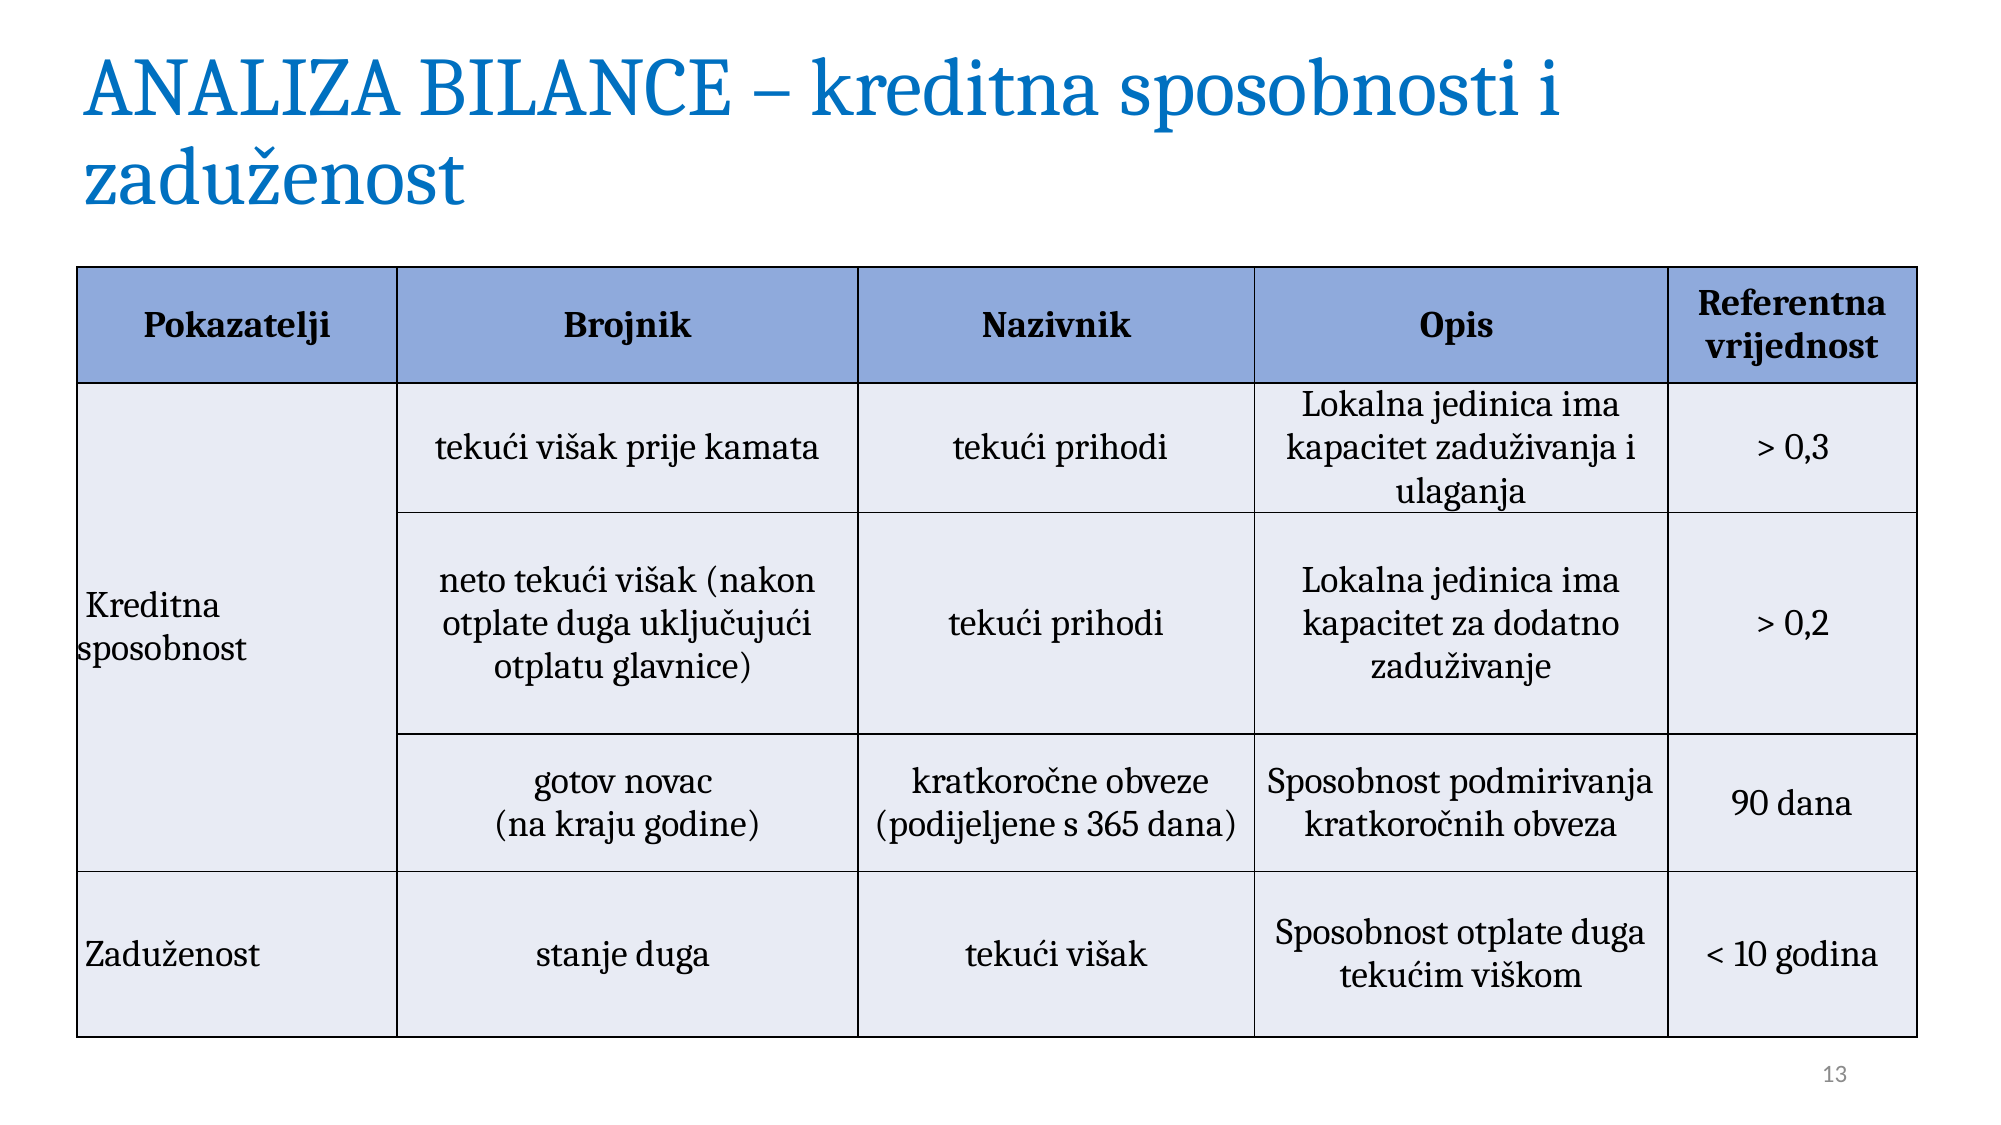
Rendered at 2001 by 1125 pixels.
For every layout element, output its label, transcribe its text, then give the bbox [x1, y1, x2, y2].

table_header Opis [1255, 268, 1667, 382]
table_cell Sposobnost podmirivanja kratkoročnih obveza [1255, 735, 1667, 871]
table_cell tekući prihodi [859, 513, 1254, 733]
table_cell < 10 godina [1669, 872, 1916, 1036]
table_cell Lokalna jedinica ima kapacitet zaduživanja i ulaganja [1255, 384, 1667, 512]
table_cell Kreditna sposobnost [78, 384, 396, 871]
table_cell kratkoročne obveze (podijeljene s 365 dana) [859, 735, 1254, 871]
table_cell tekući višak [859, 872, 1254, 1036]
table_cell Lokalna jedinica ima kapacitet za dodatno zaduživanje [1255, 513, 1667, 733]
table_cell tekući prihodi [859, 384, 1254, 512]
title ANALIZA BILANCE – kreditna sposobnosti i zaduženost [68, 39, 1932, 228]
table_cell tekući višak prije kamata [398, 384, 857, 512]
table_cell > 0,2 [1669, 513, 1916, 733]
table_cell Sposobnost otplate duga tekućim viškom [1255, 872, 1667, 1036]
table_header Referentna vrijednost [1669, 268, 1916, 382]
table_cell stanje duga [398, 872, 857, 1036]
slide_number 13 [1412, 1042, 1863, 1103]
table_cell 90 dana [1669, 735, 1916, 871]
table_header Brojnik [398, 268, 857, 382]
table_header Nazivnik [859, 268, 1254, 382]
table_cell gotov novac (na kraju godine) [398, 735, 857, 871]
table_cell Zaduženost [78, 872, 396, 1036]
table_cell > 0,3 [1669, 384, 1916, 512]
table_cell neto tekući višak (nakon otplate duga uključujući otplatu glavnice) [398, 513, 857, 733]
table_header Pokazatelji [78, 268, 396, 382]
